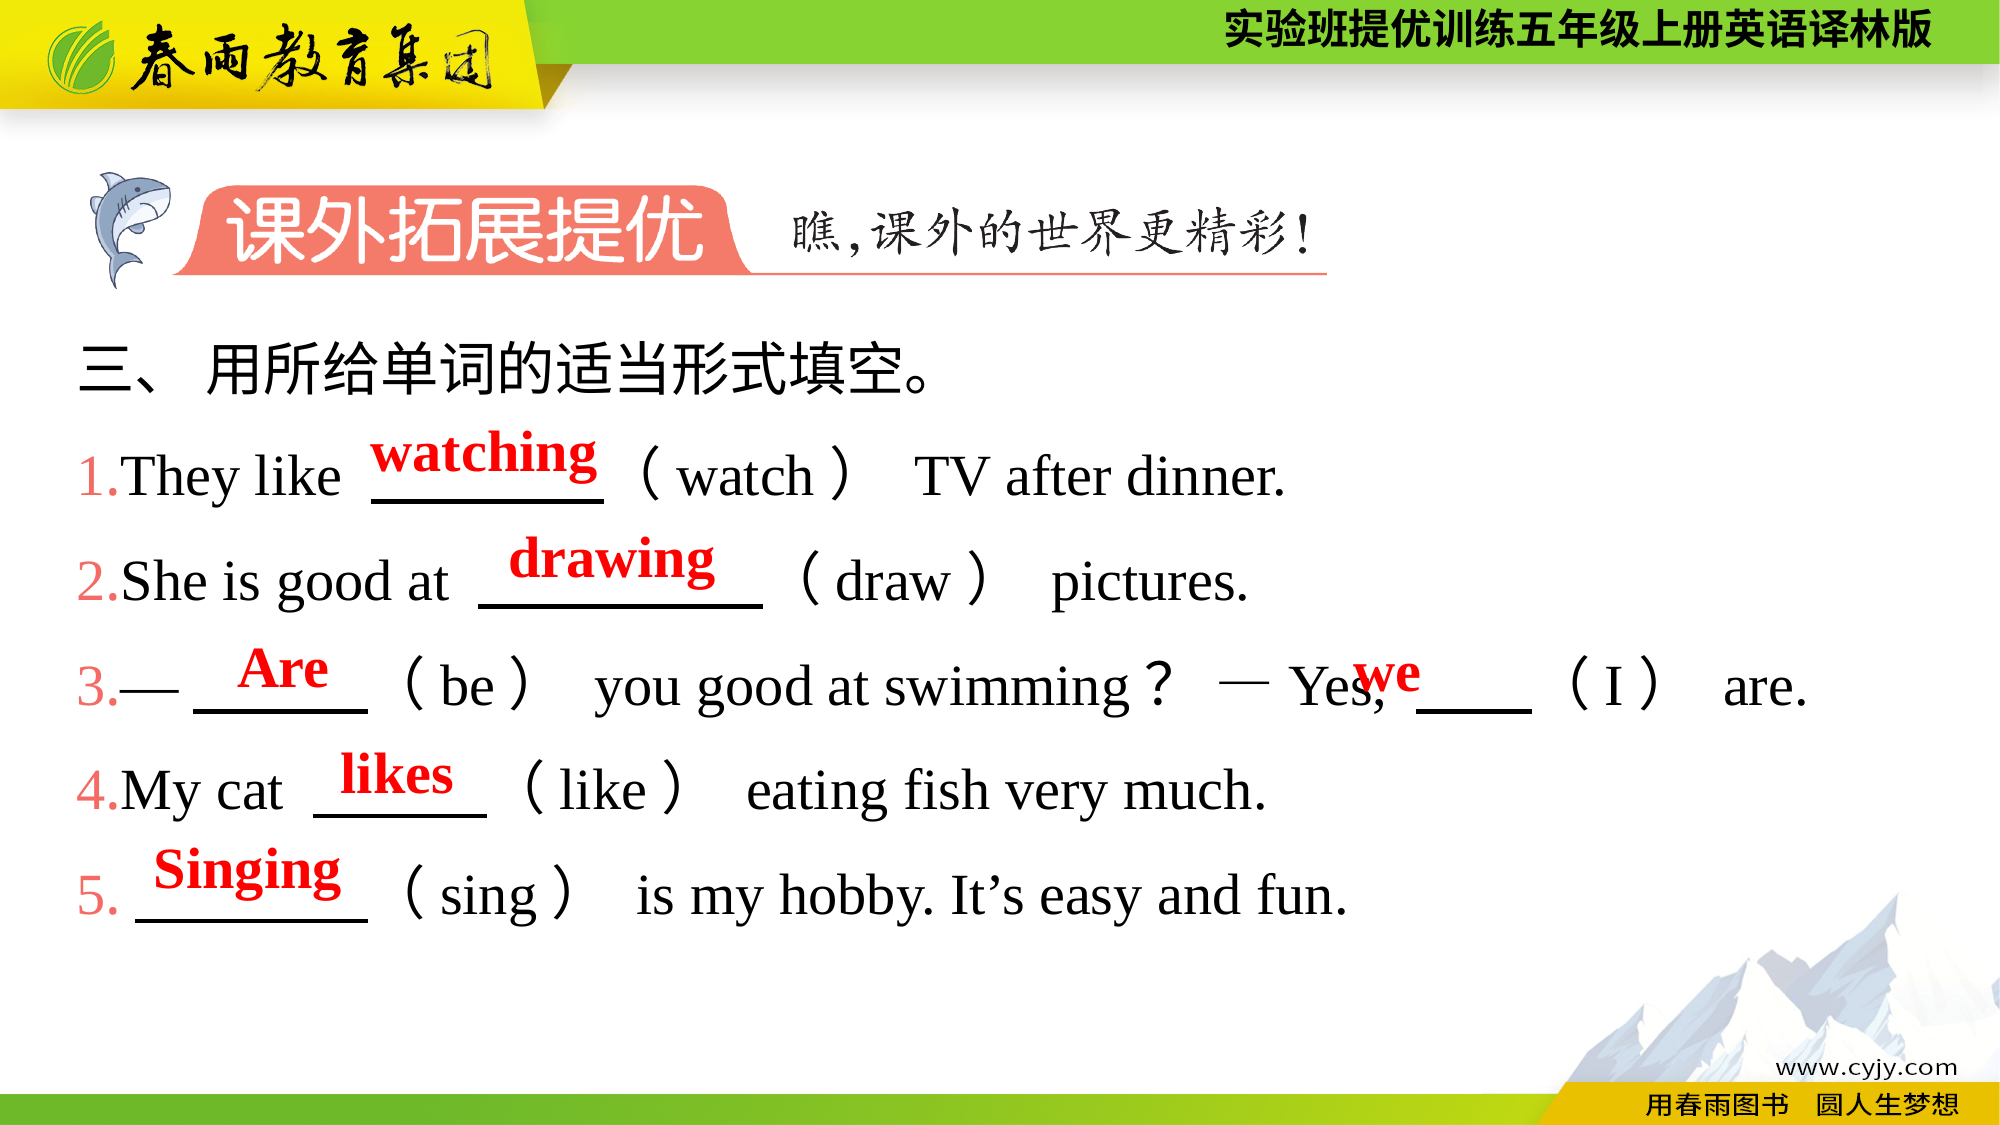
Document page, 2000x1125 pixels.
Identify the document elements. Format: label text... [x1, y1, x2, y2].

picture [0, 0, 2000, 1125]
text_box likes [325, 727, 469, 813]
text_box Are [222, 621, 345, 707]
text_box 三、 用所给单词的适当形式填空。 1.They like （watch） TV after dinner. 2.She is good at （draw） pictures. 3.— （be） you good at swimming？ —Yes, （I） are. 4.My cat （like） eating fish very much. 5. （sing） is my hobby. It’s easy and fun. [61, 289, 1946, 934]
text_box watching [355, 405, 613, 491]
text_box drawing [493, 512, 731, 597]
text_box Singing [138, 822, 357, 908]
text_box we [1338, 625, 1437, 711]
